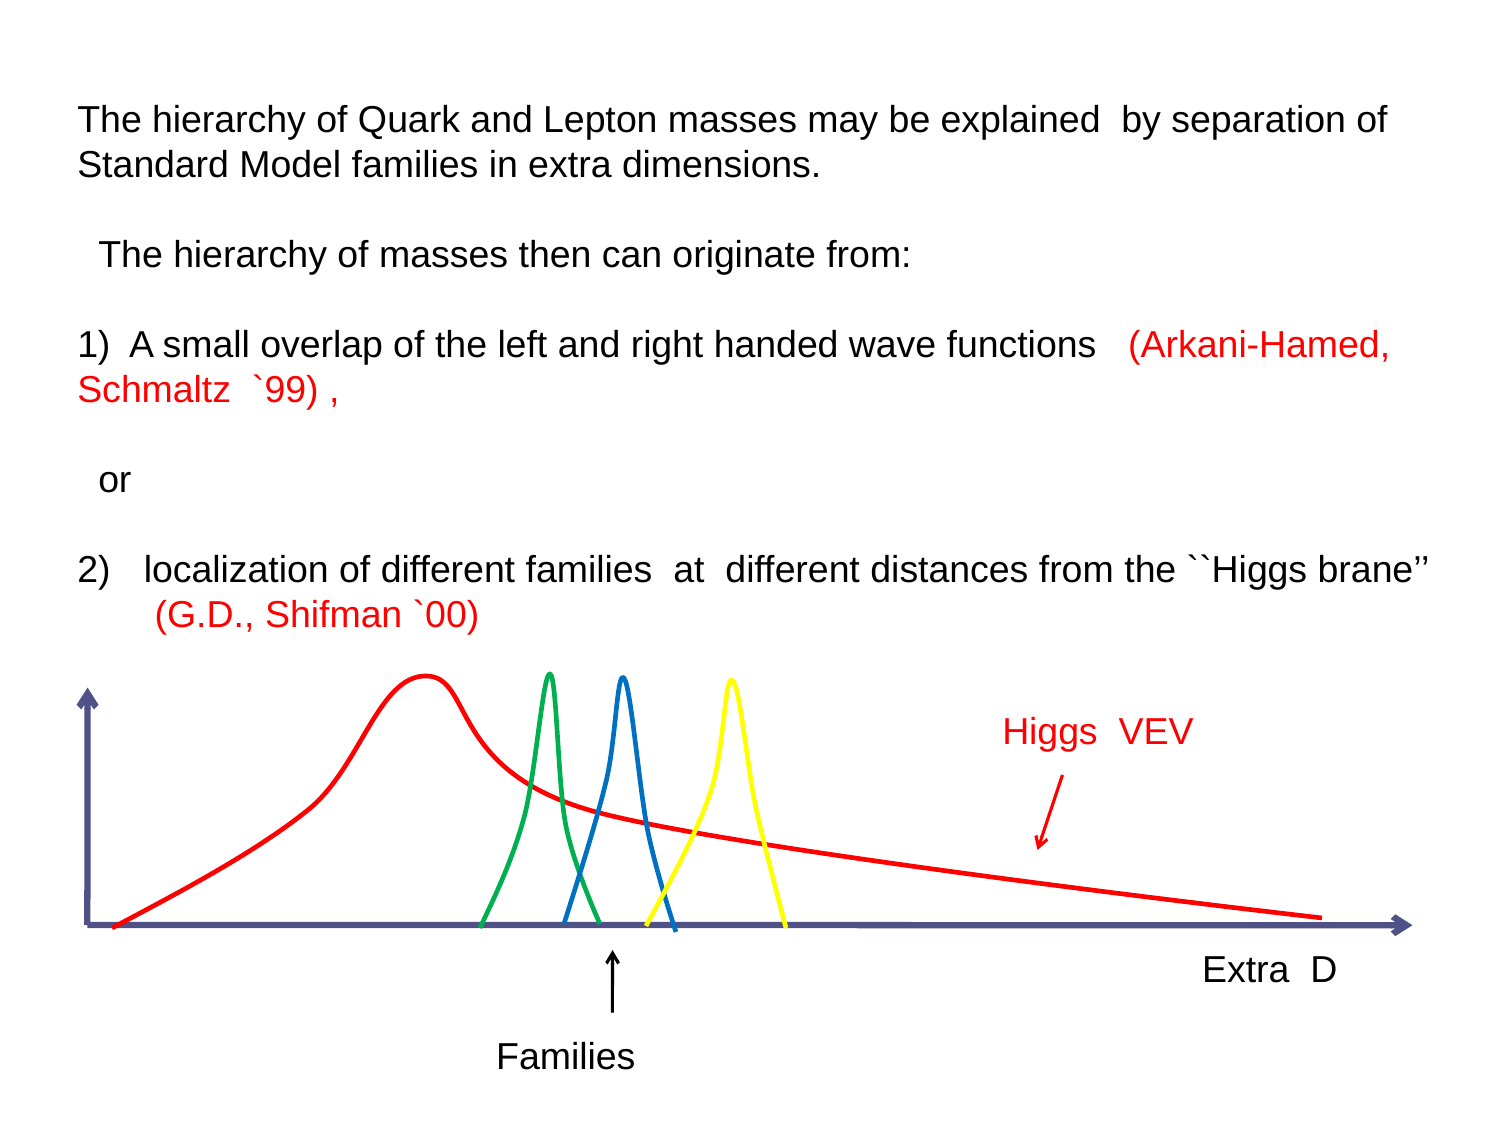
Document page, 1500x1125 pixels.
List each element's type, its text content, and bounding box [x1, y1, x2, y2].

text_box [481, 673, 580, 923]
text_box [646, 679, 786, 923]
text_box Extra D [1187, 937, 1425, 998]
text_box [648, 823, 693, 889]
text_box Higgs VEV [987, 699, 1438, 760]
text_box [119, 675, 530, 923]
text_box [766, 843, 1323, 923]
text_box [564, 800, 597, 869]
text_box Families [450, 1024, 800, 1085]
text_box [563, 676, 664, 923]
text_box The hierarchy of Quark and Lepton masses may be explained by separation of Standard Model families in extra dimensions. The hierarchy of masses then can originate from: 1) A small overlap of the left and right handed wave functions (Arkani-Hamed, Schmaltz `99) , or localization of different families at different distances from the ``Higgs brane’’ (G.D., Shifman `00) [62, 87, 1450, 1125]
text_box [1012, 799, 1088, 826]
